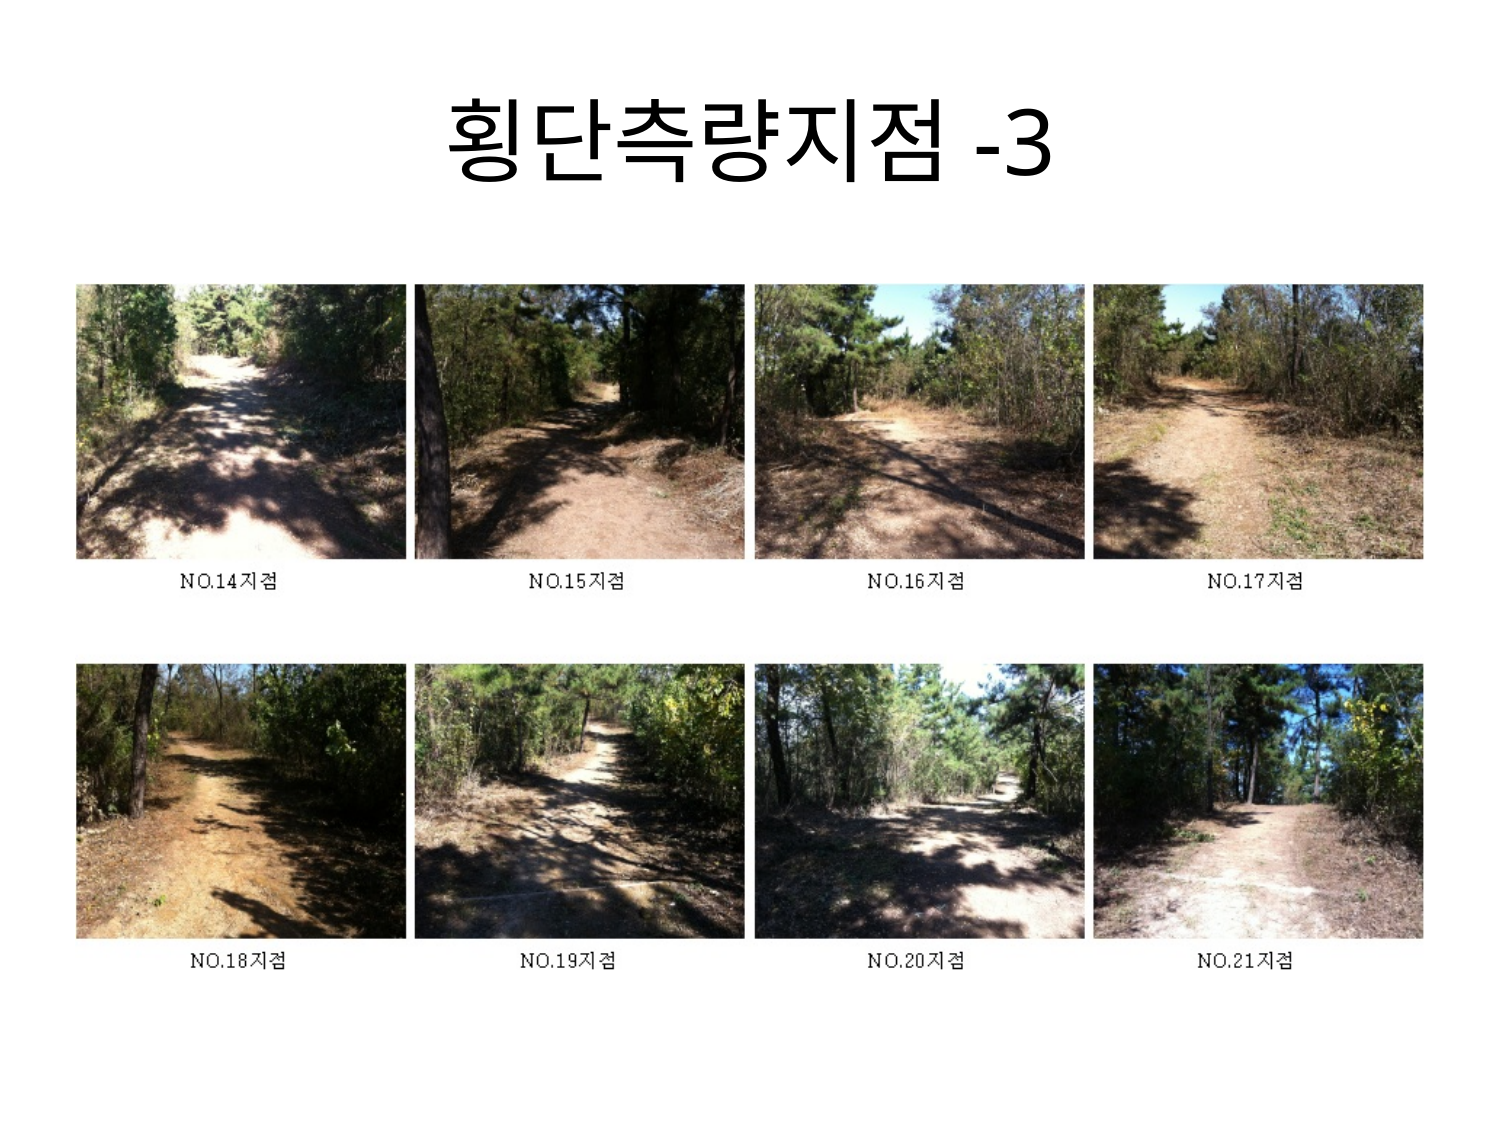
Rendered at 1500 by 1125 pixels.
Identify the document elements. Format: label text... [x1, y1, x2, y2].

title 횡단측량지점-3 [75, 45, 1425, 233]
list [74, 283, 1426, 985]
